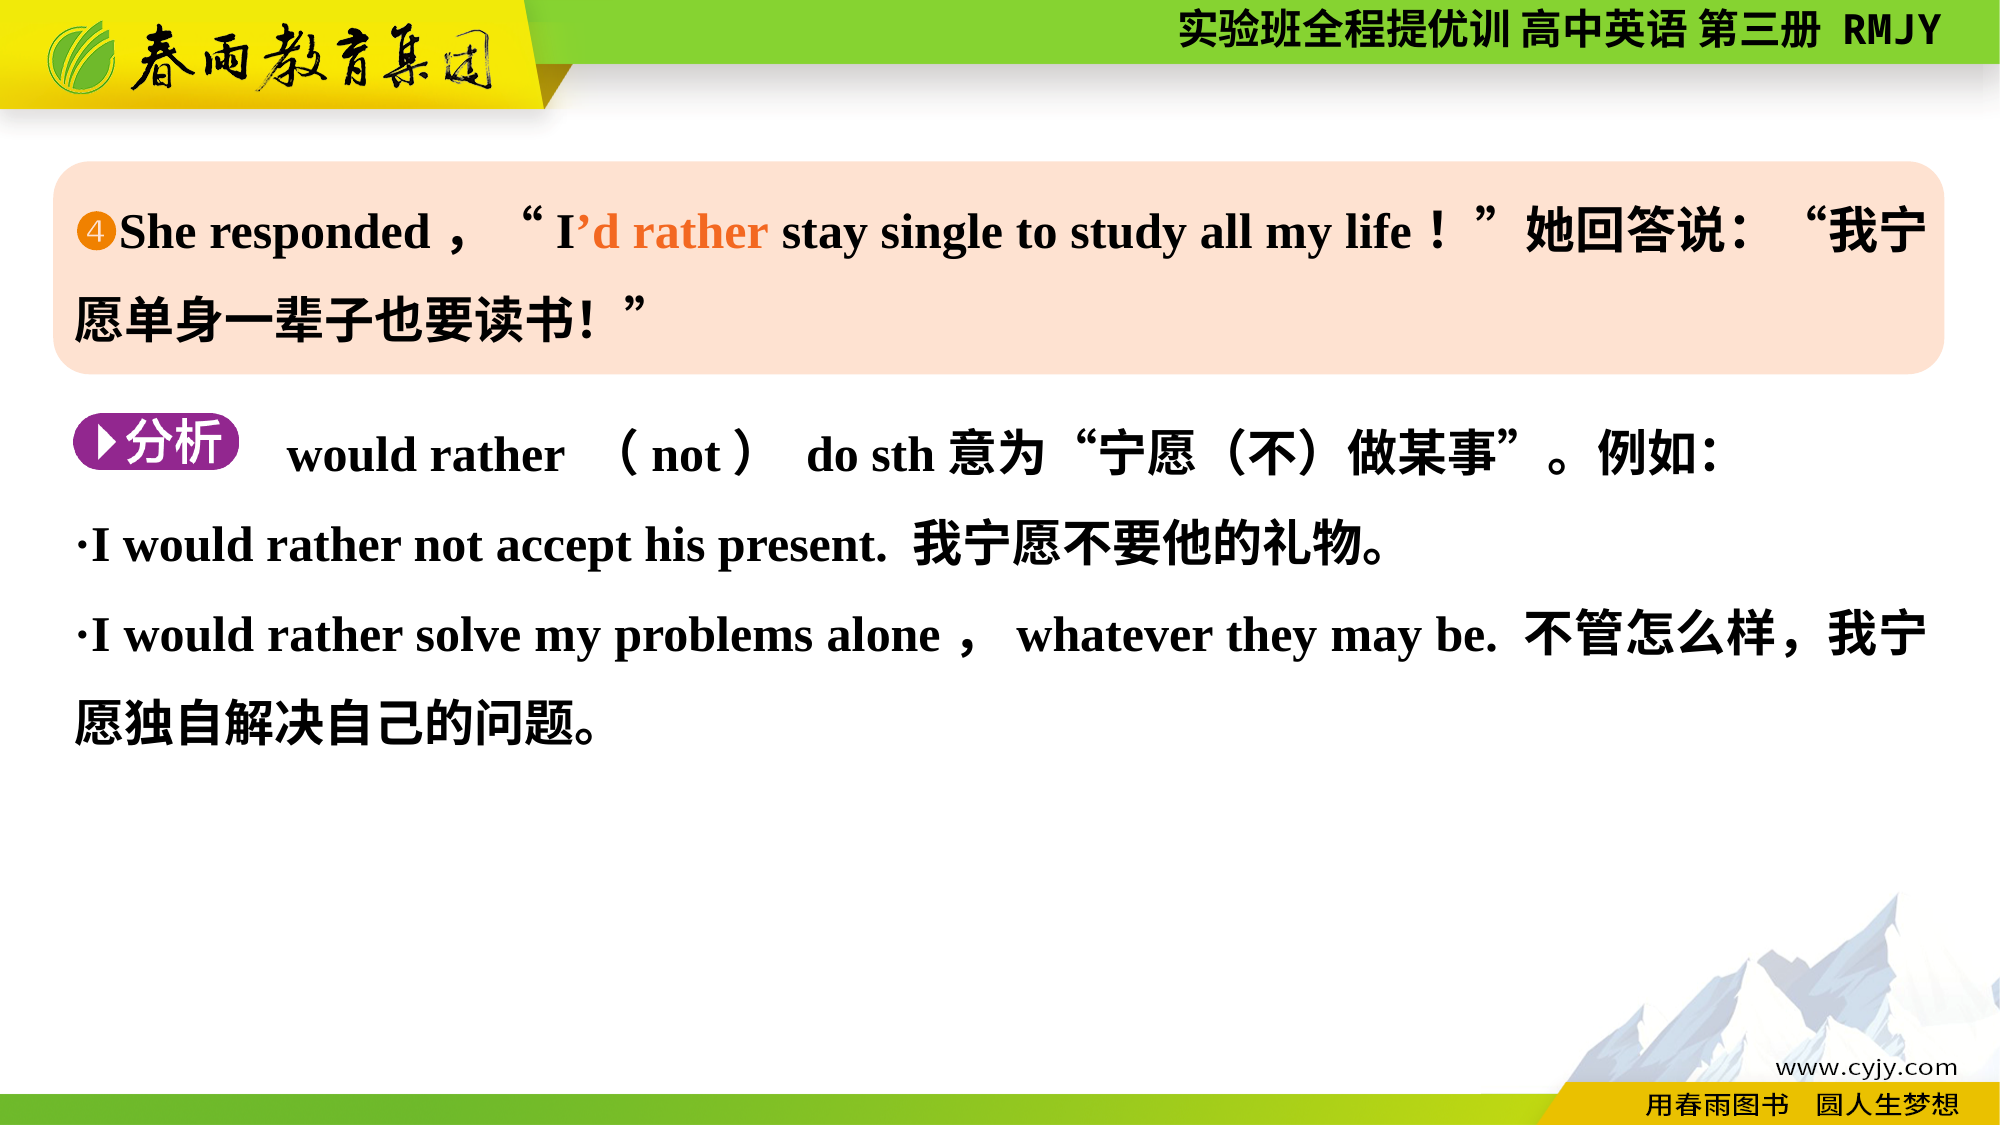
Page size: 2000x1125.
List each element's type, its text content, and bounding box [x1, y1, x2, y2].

list ❹She responded，“I’d rather stay single to study all my life！”她回答说：“我宁愿单身一辈子也要读书！” [59, 161, 1944, 347]
text_box would rather （not） do sth意为“宁愿（不）做某事”。例如： ·I would rather not accept his present. 我宁愿不要他的礼物。 ·I would rather solve my problems alone，whatever they may be. 不管怎么样，我宁愿独自解决自己的问题。 [59, 384, 1944, 760]
picture [0, 0, 2000, 1125]
text_box [54, 181, 1942, 373]
